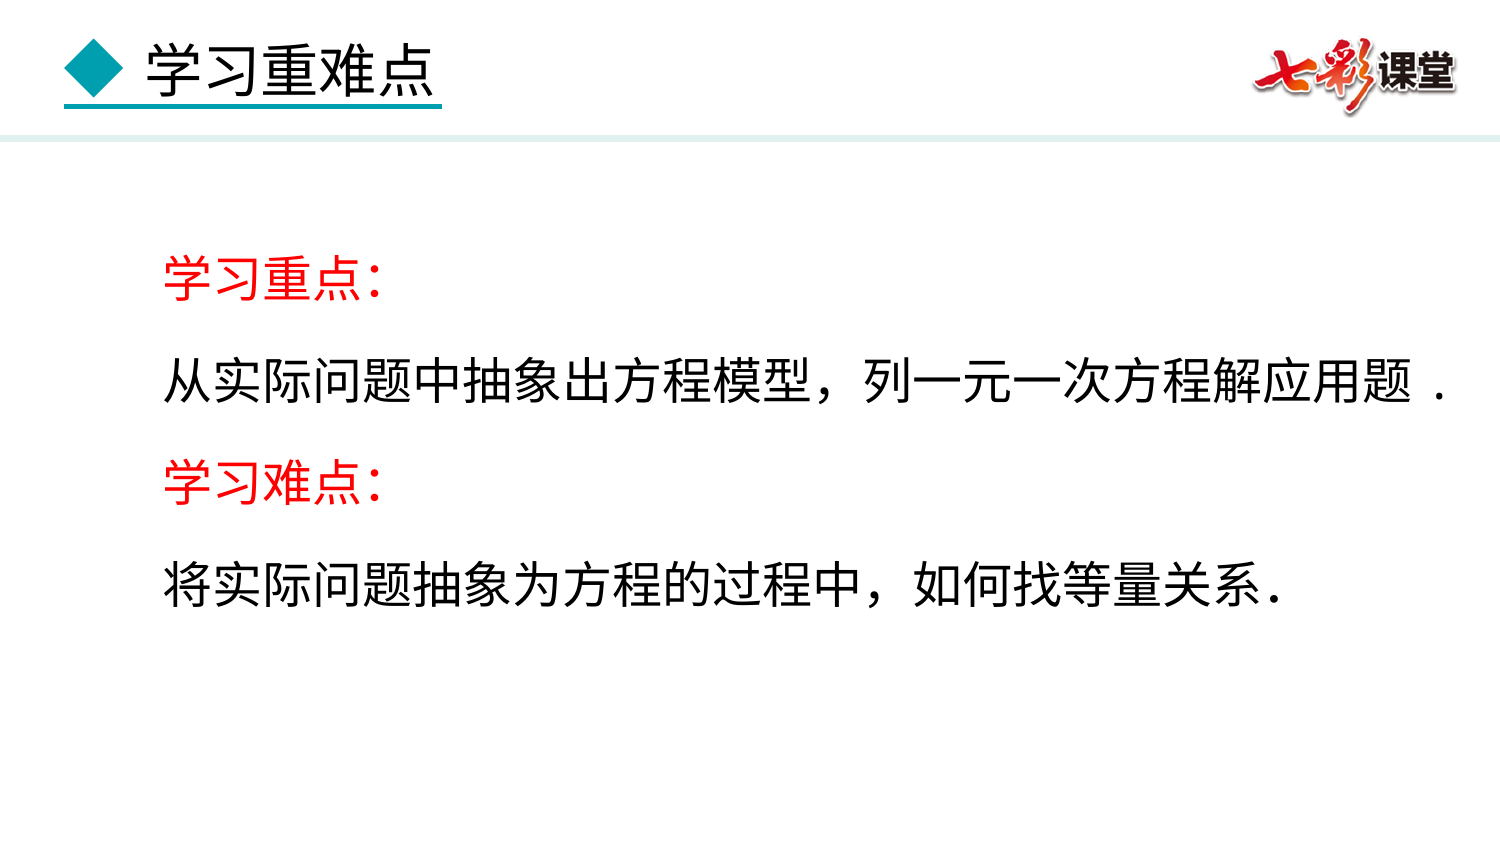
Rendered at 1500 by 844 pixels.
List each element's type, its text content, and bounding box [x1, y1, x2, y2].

text_box 学习重点： 从实际问题中抽象出方程模型，列一元一次方程解应用题. 学习难点： 将实际问题抽象为方程的过程中，如何找等量关系． [147, 198, 1471, 621]
picture [1249, 32, 1461, 118]
